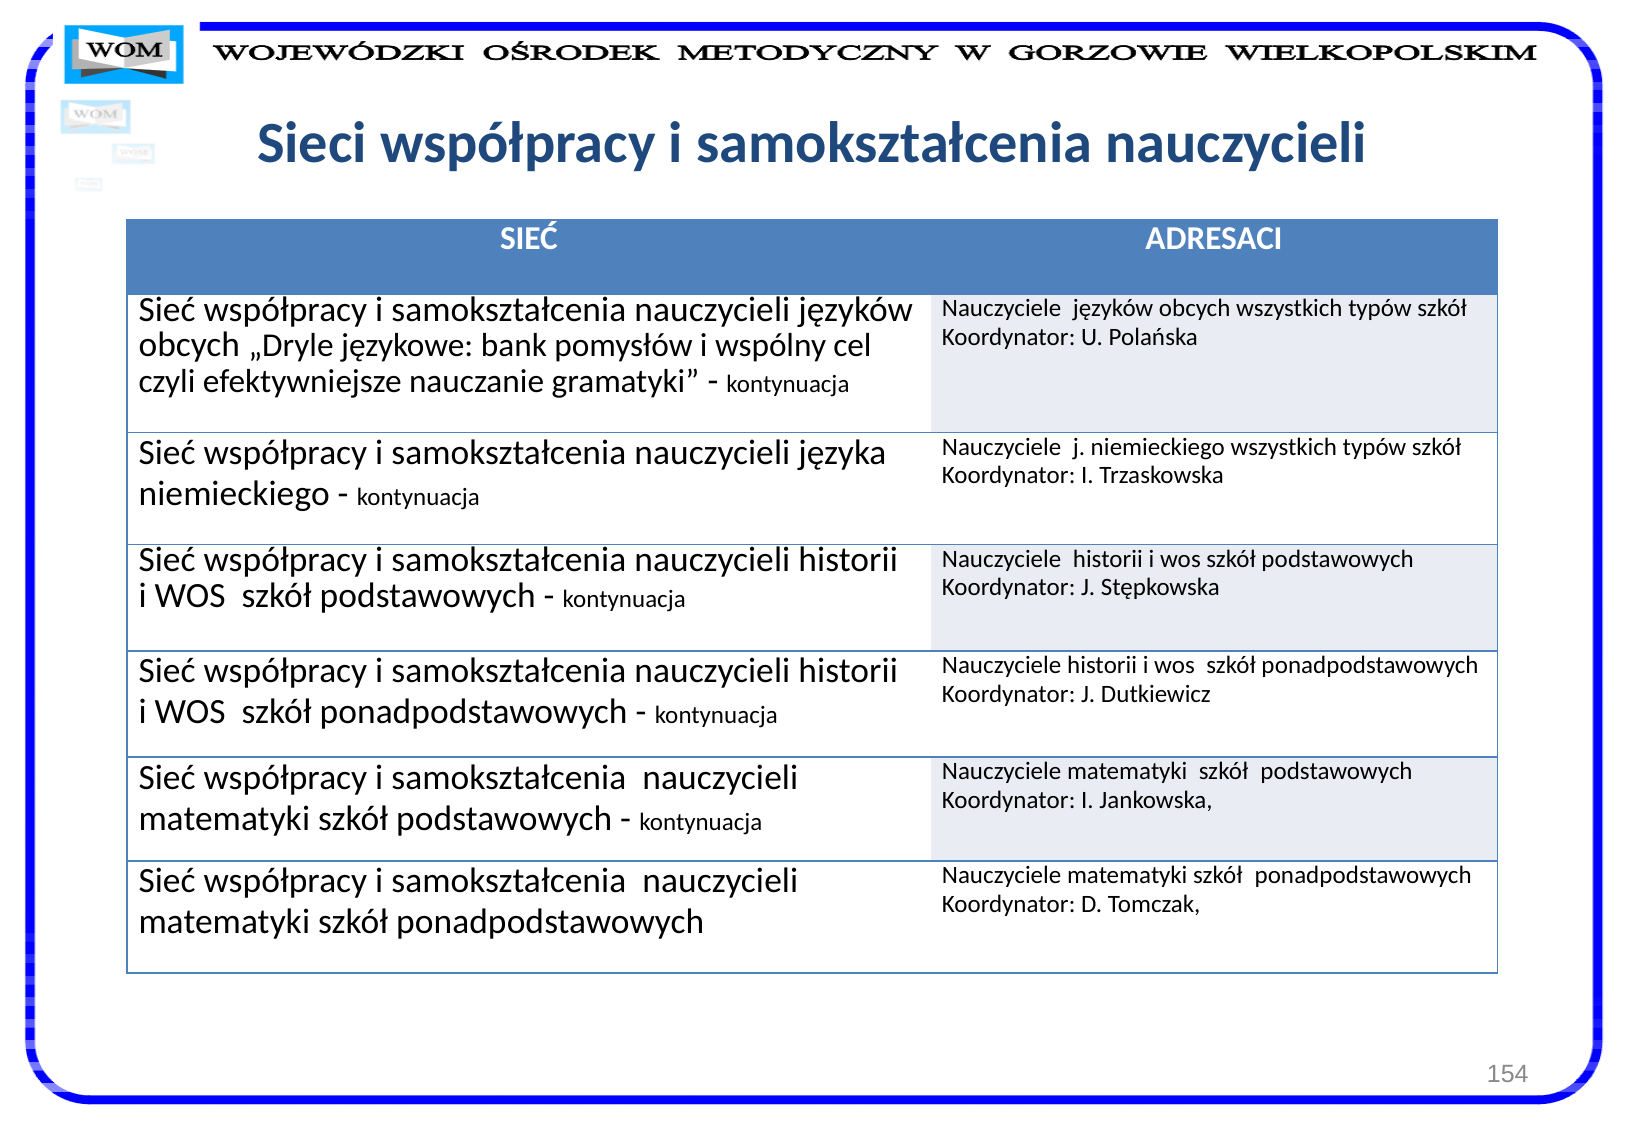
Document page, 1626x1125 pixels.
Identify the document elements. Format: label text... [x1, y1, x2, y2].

table_cell Sieć współpracy i samokształcenia nauczycieli języka niemieckiego - kontynuacja [128, 433, 931, 544]
table_cell Nauczyciele języków obcych wszystkich typów szkół Koordynator: U. Polańska [931, 295, 1497, 432]
table_cell Nauczyciele historii i wos szkół ponadpodstawowych Koordynator: J. Dutkiewicz [931, 652, 1497, 756]
picture [0, 0, 1625, 1125]
table_cell Sieć współpracy i samokształcenia nauczycieli matematyki szkół podstawowych - kontynuacja [128, 758, 931, 860]
table_cell Nauczyciele matematyki szkół podstawowych Koordynator: I. Jankowska, [931, 758, 1497, 860]
table_cell Sieć współpracy i samokształcenia nauczycieli języków obcych „Dryle językowe: bank pomysłów i wspólny cel czyli efektywniejsze nauczanie gramatyki” - kontynuacja [128, 295, 931, 432]
table_cell Nauczyciele historii i wos szkół podstawowych Koordynator: J. Stępkowska [931, 545, 1497, 650]
table_cell Nauczyciele matematyki szkół ponadpodstawowych Koordynator: D. Tomczak, [931, 862, 1497, 972]
table_cell Sieć współpracy i samokształcenia nauczycieli historii i WOS szkół podstawowych - kontynuacja [128, 545, 931, 650]
table_cell Nauczyciele j. niemieckiego wszystkich typów szkół Koordynator: I. Trzaskowska [931, 433, 1497, 544]
title Sieci współpracy i samokształcenia nauczycieli [81, 45, 1544, 233]
table_header SIEĆ [128, 221, 931, 293]
table_header ADRESACI [931, 221, 1497, 293]
table_cell Sieć współpracy i samokształcenia nauczycieli matematyki szkół ponadpodstawowych [128, 862, 931, 972]
table_cell Sieć współpracy i samokształcenia nauczycieli historii i WOS szkół ponadpodstawowych - kontynuacja [128, 652, 931, 756]
slide_number 154 [1164, 1042, 1544, 1103]
